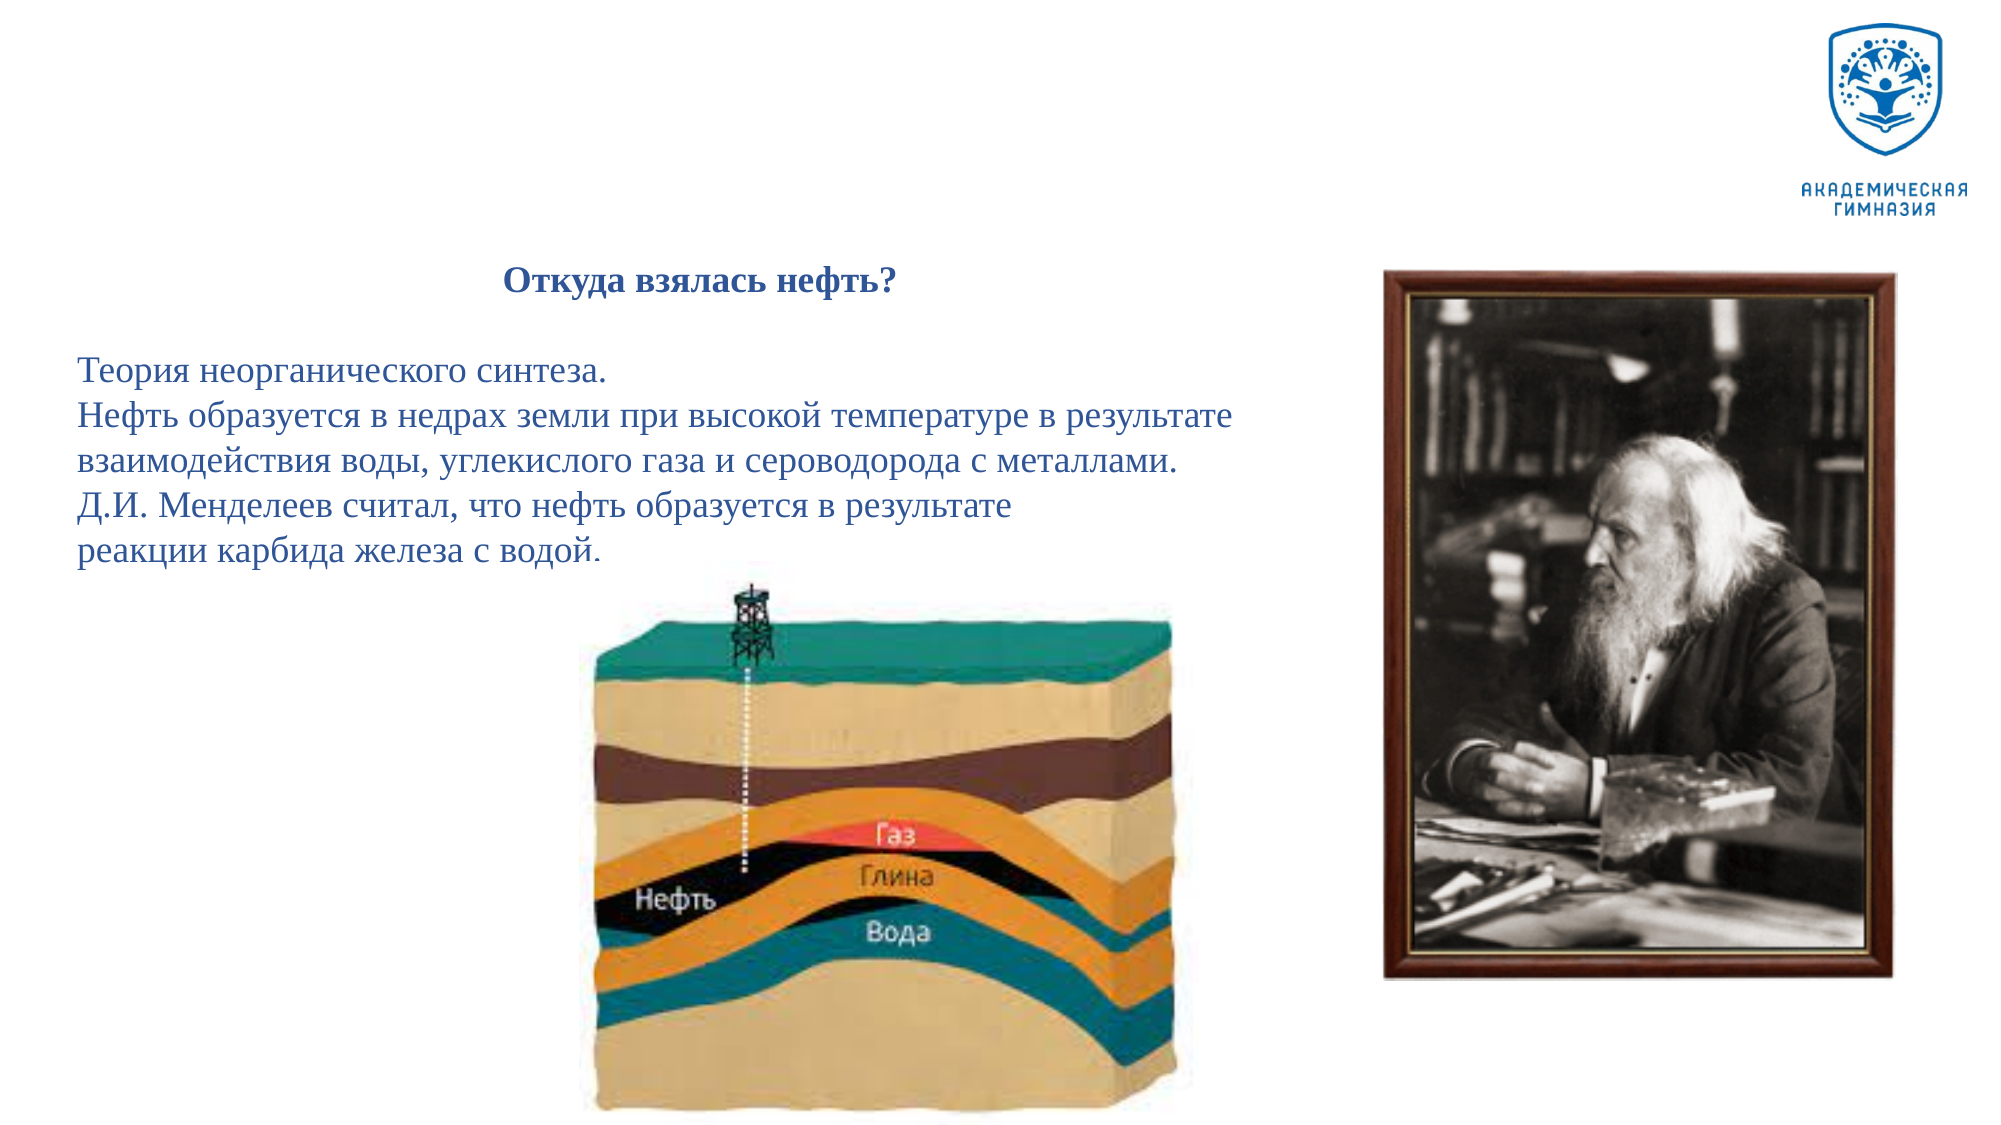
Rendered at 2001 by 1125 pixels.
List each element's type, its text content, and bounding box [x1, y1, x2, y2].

picture [1802, 23, 1967, 216]
picture [1382, 269, 1898, 981]
text_box Откуда взялась нефть? Теория неорганического синтеза. Нефть образуется в недрах земли при высокой температуре в результате взаимодействия воды, углекислого газа и сероводорода с металлами. Д.И. Менделеев считал, что нефть образуется в результате реакции карбида железа с водой. [62, 248, 1339, 578]
picture [579, 561, 1199, 1125]
